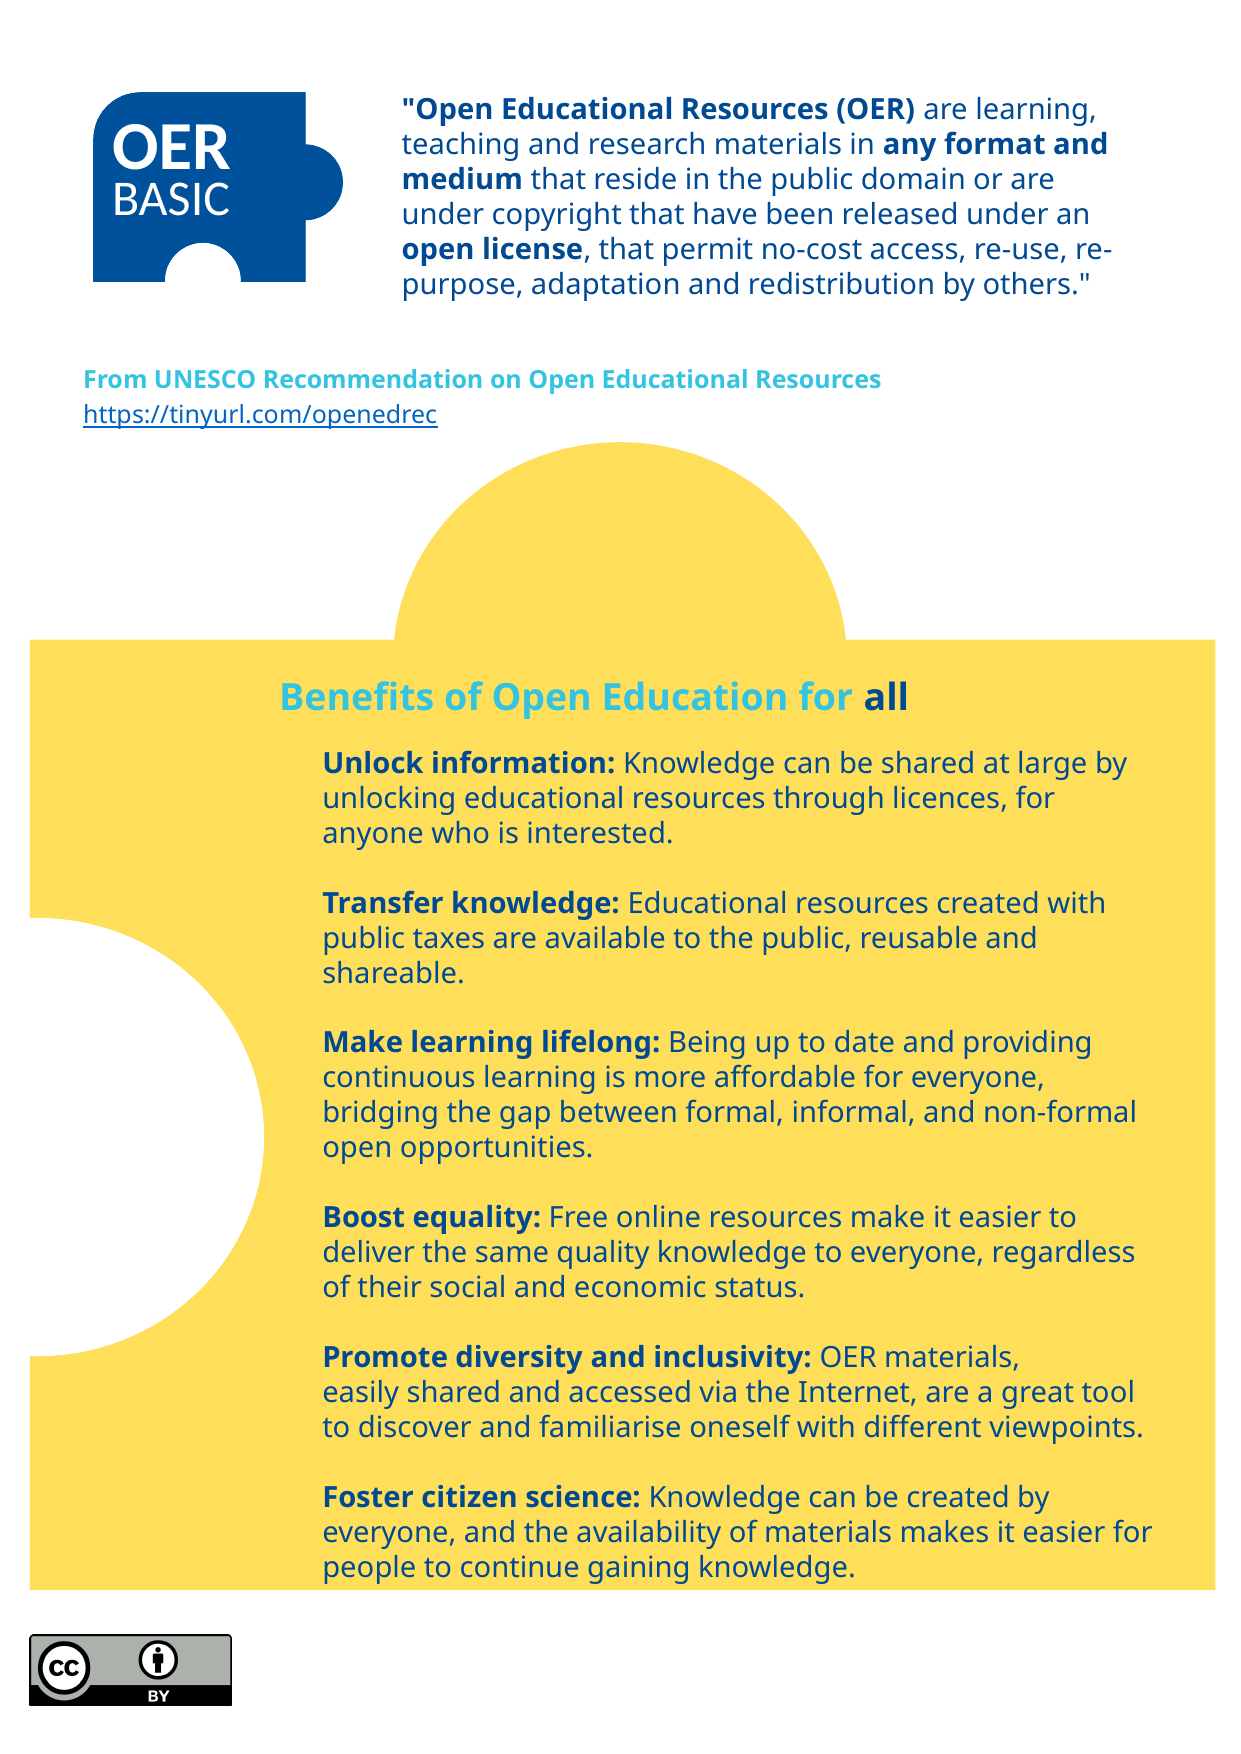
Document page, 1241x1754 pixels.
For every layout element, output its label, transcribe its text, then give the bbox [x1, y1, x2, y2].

picture [29, 1634, 233, 1706]
text_box [846, 639, 1216, 1591]
text_box [29, 639, 394, 1591]
text_box Unlock information: Knowledge can be shared at large by unlocking educational resources through licences, for anyone who is interested. Transfer knowledge: Educational resources created with public taxes are available to the public, reusable and shareable. Make learning lifelong: Being up to date and providing continuous learning is more affordable for everyone, bridging the gap between formal, informal, and non-formal open opportunities. Boost equality: Free online resources make it easier to deliver the same quality knowledge to everyone, regardless of their social and economic status. Promote diversity and inclusivity: OER materials, easily shared and accessed via the Internet, are a great tool to discover and familiarise oneself with different viewpoints. Foster citizen science: Knowledge can be created by everyone, and the availability of materials makes it easier for people to continue gaining knowledge. [307, 729, 1179, 1599]
text_box [0, 917, 265, 1357]
text_box From UNESCO Recommendation on Open Educational Resources https://tinyurl.com/openedrec [68, 344, 1241, 448]
picture [93, 92, 343, 282]
text_box [29, 29, 1216, 639]
text_box "Open Educational Resources (OER) are learning, teaching and research materials in any format and medium that reside in the public domain or are under copyright that have been released under an open license, that permit no-cost access, re-use, re-purpose, adaptation and redistribution by others." [386, 75, 1147, 316]
text_box [393, 448, 848, 666]
text_box Benefits of Open Education for all [264, 666, 1146, 771]
